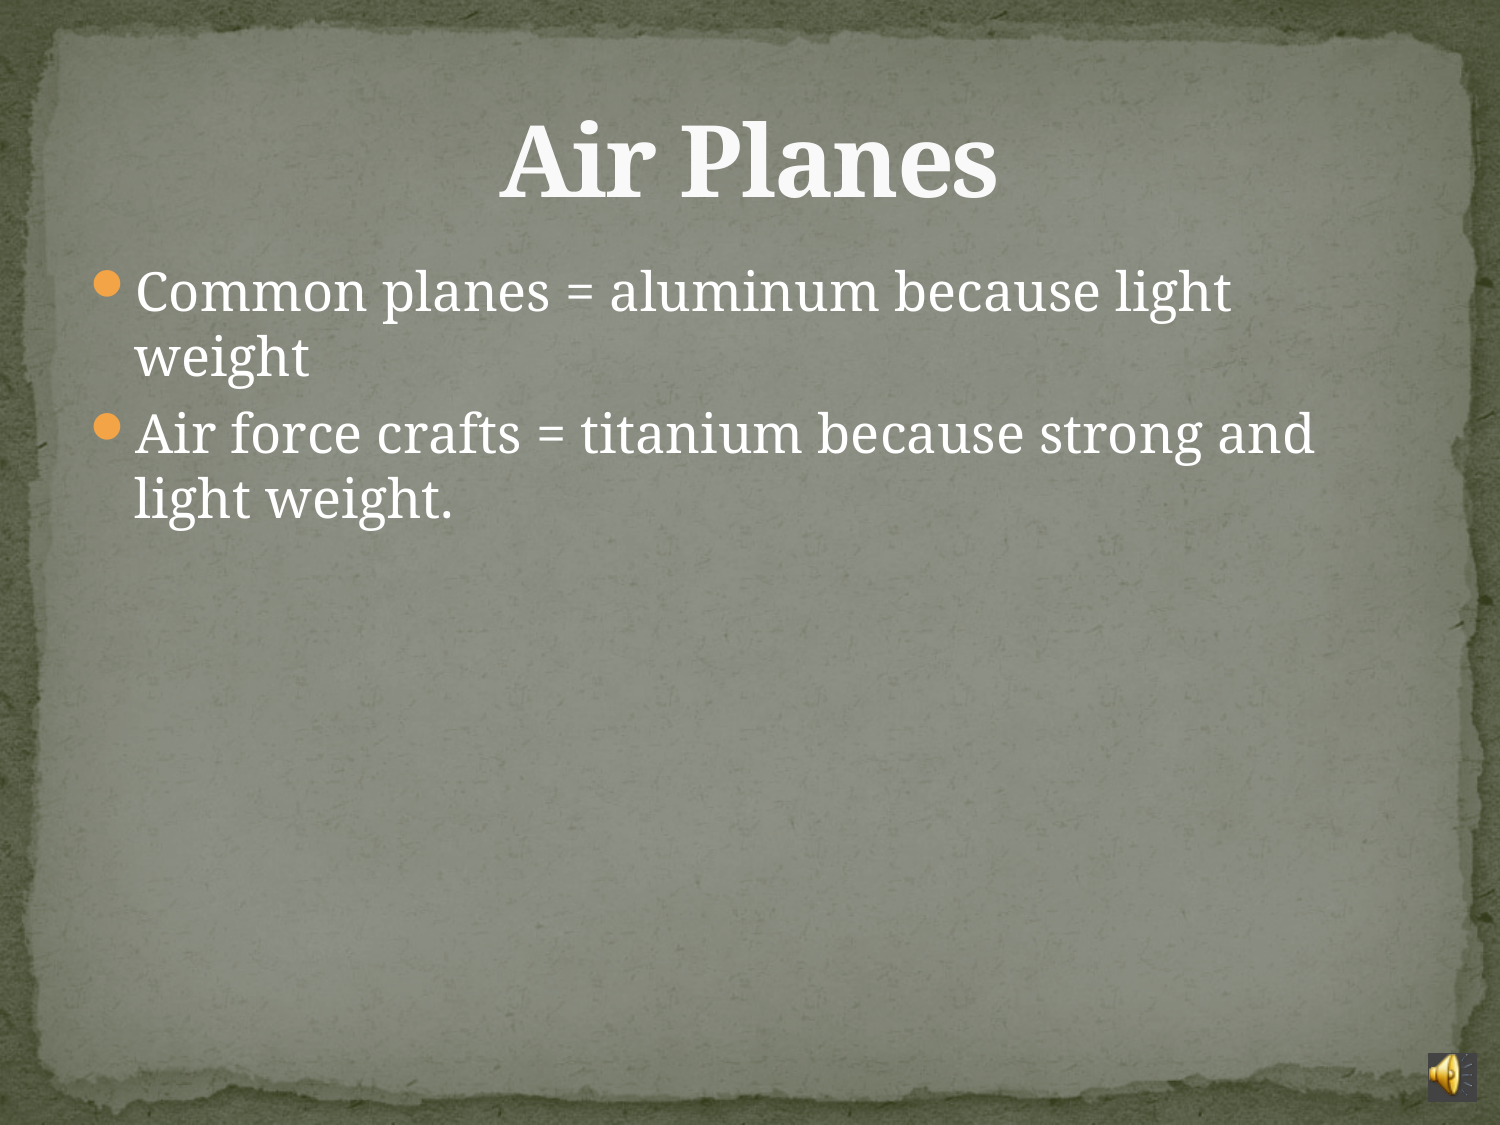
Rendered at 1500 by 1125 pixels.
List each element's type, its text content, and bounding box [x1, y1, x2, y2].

title Air Planes [74, 24, 1425, 225]
picture [1428, 1053, 1477, 1102]
list Common planes = aluminum because light weight Air force crafts = titanium because strong and light weight. [75, 249, 1425, 1000]
